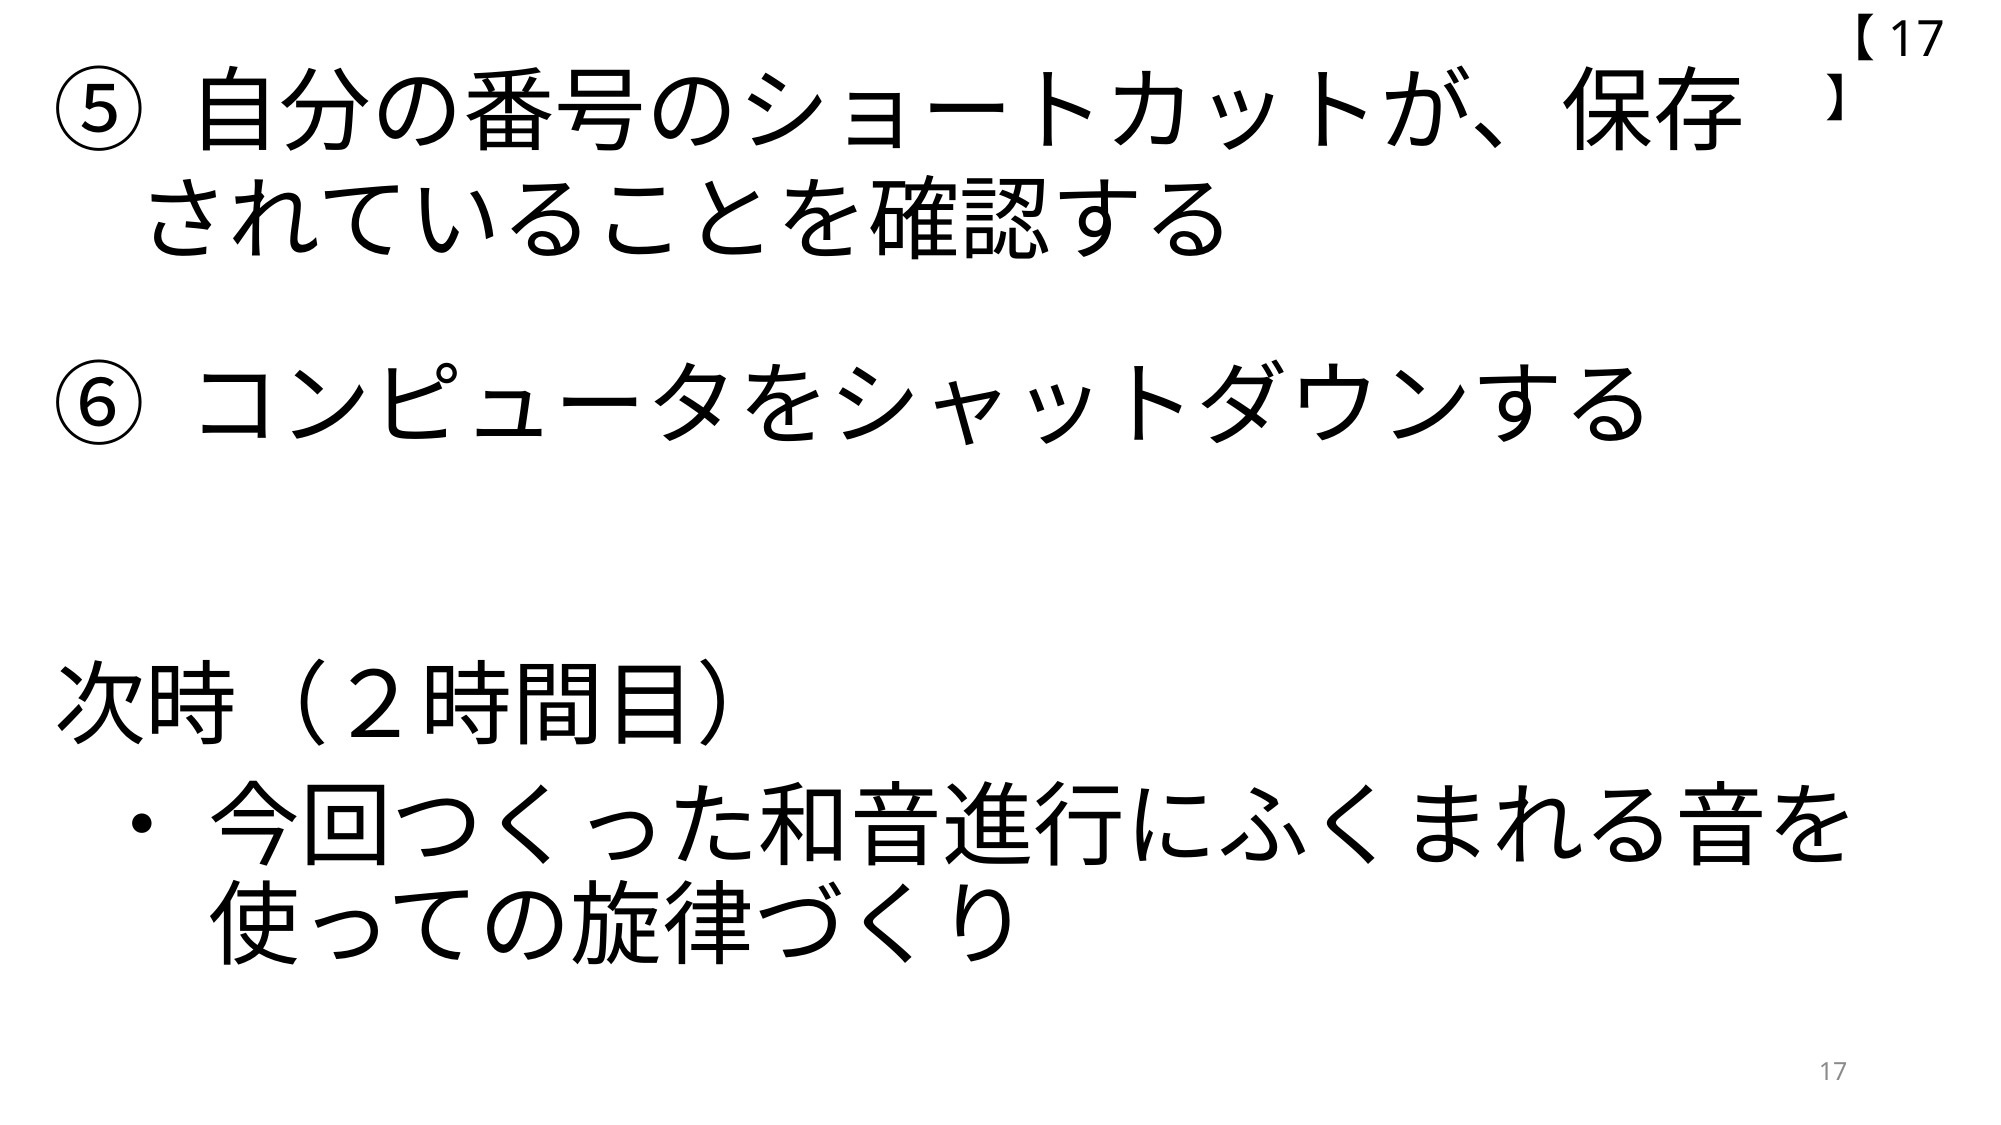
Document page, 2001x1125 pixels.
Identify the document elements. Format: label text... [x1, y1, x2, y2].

slide_number 17 [1412, 1042, 1863, 1103]
text_box 【17】 [1811, 0, 2000, 134]
text_box 次時（２時間目） ・ 今回つくった和音進行にふくまれる音を 使っての旋律づくり [39, 616, 1922, 1019]
text_box ⑤ 自分の番号のショートカットが、保存 されていることを確認する ⑥ コンピュータをシャットダウンする [39, 43, 1972, 464]
